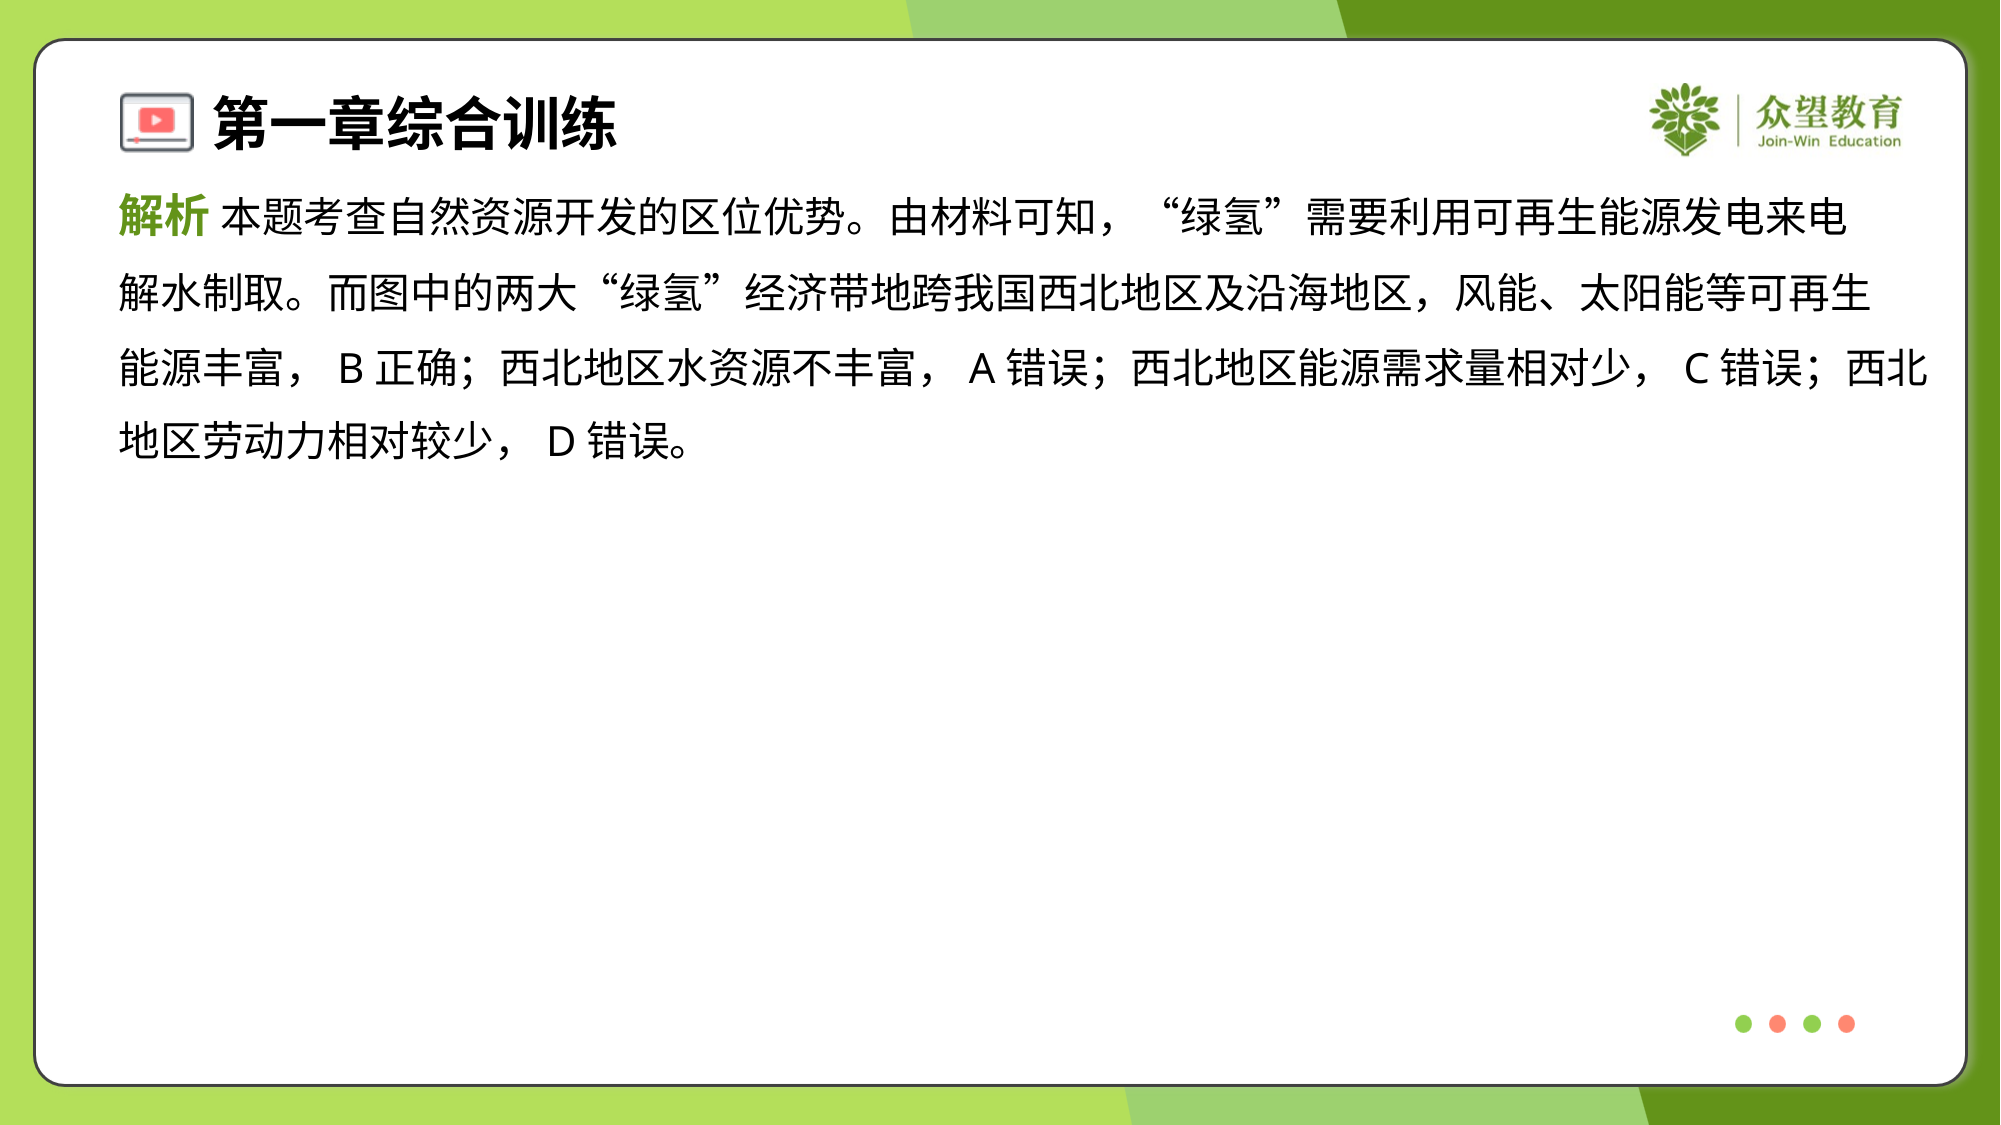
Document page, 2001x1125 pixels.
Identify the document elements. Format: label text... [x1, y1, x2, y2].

picture [0, 0, 2000, 1125]
text_box 解析 本题考查自然资源开发的区位优势。由材料可知，“绿氢”需要利用可再生能源发电来电 解水制取。而图中的两大“绿氢”经济带地跨我国西北地区及沿海地区，风能、太阳能等可再生 能源丰富，B正确；西北地区水资源不丰富，A错误；西北地区能源需求量相对少，C错误；西北 地区劳动力相对较少，D错误。 [118, 164, 1883, 458]
